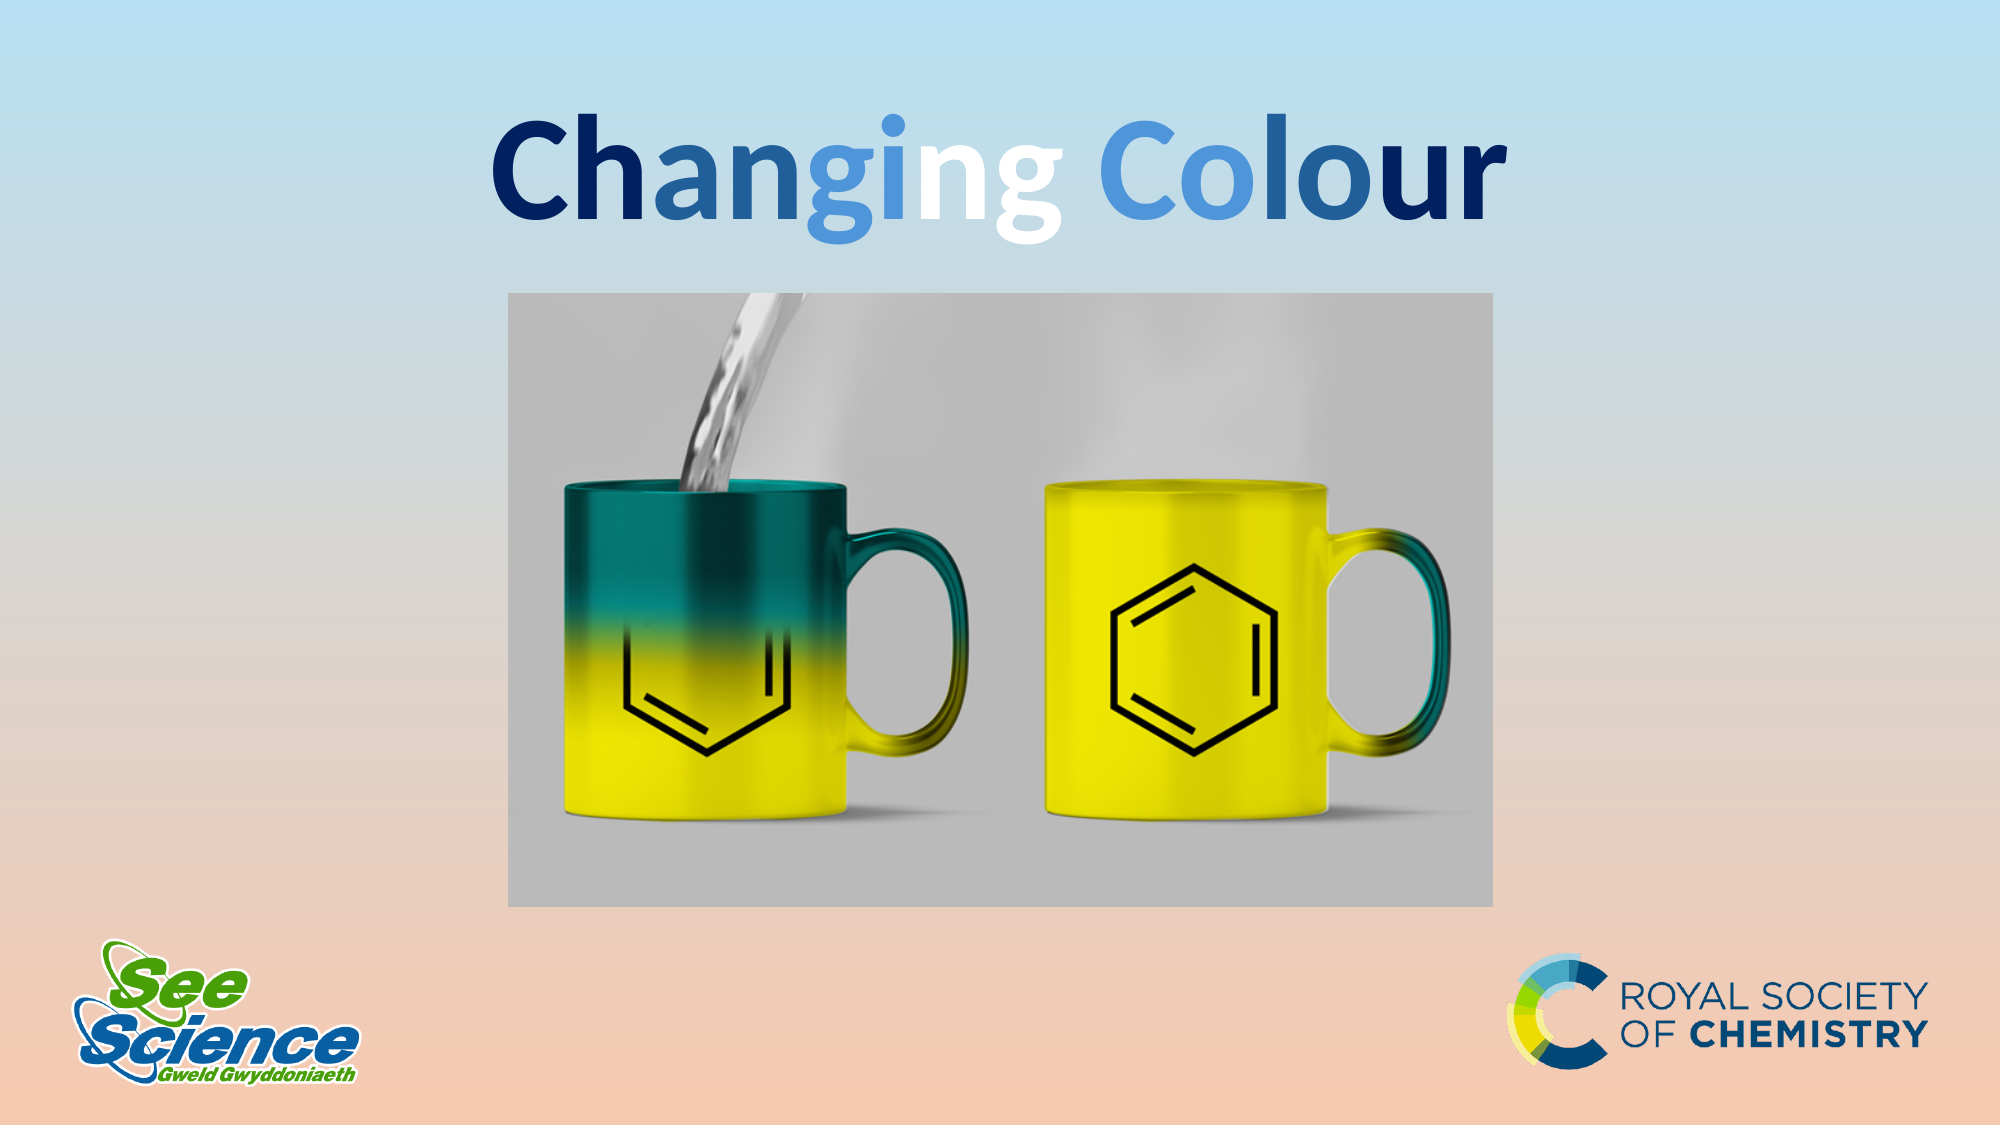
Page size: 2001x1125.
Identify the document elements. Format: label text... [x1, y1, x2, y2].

picture [71, 938, 362, 1087]
picture [1501, 947, 1934, 1078]
picture [507, 293, 1493, 907]
text_box Changing Colour [186, 62, 1814, 257]
